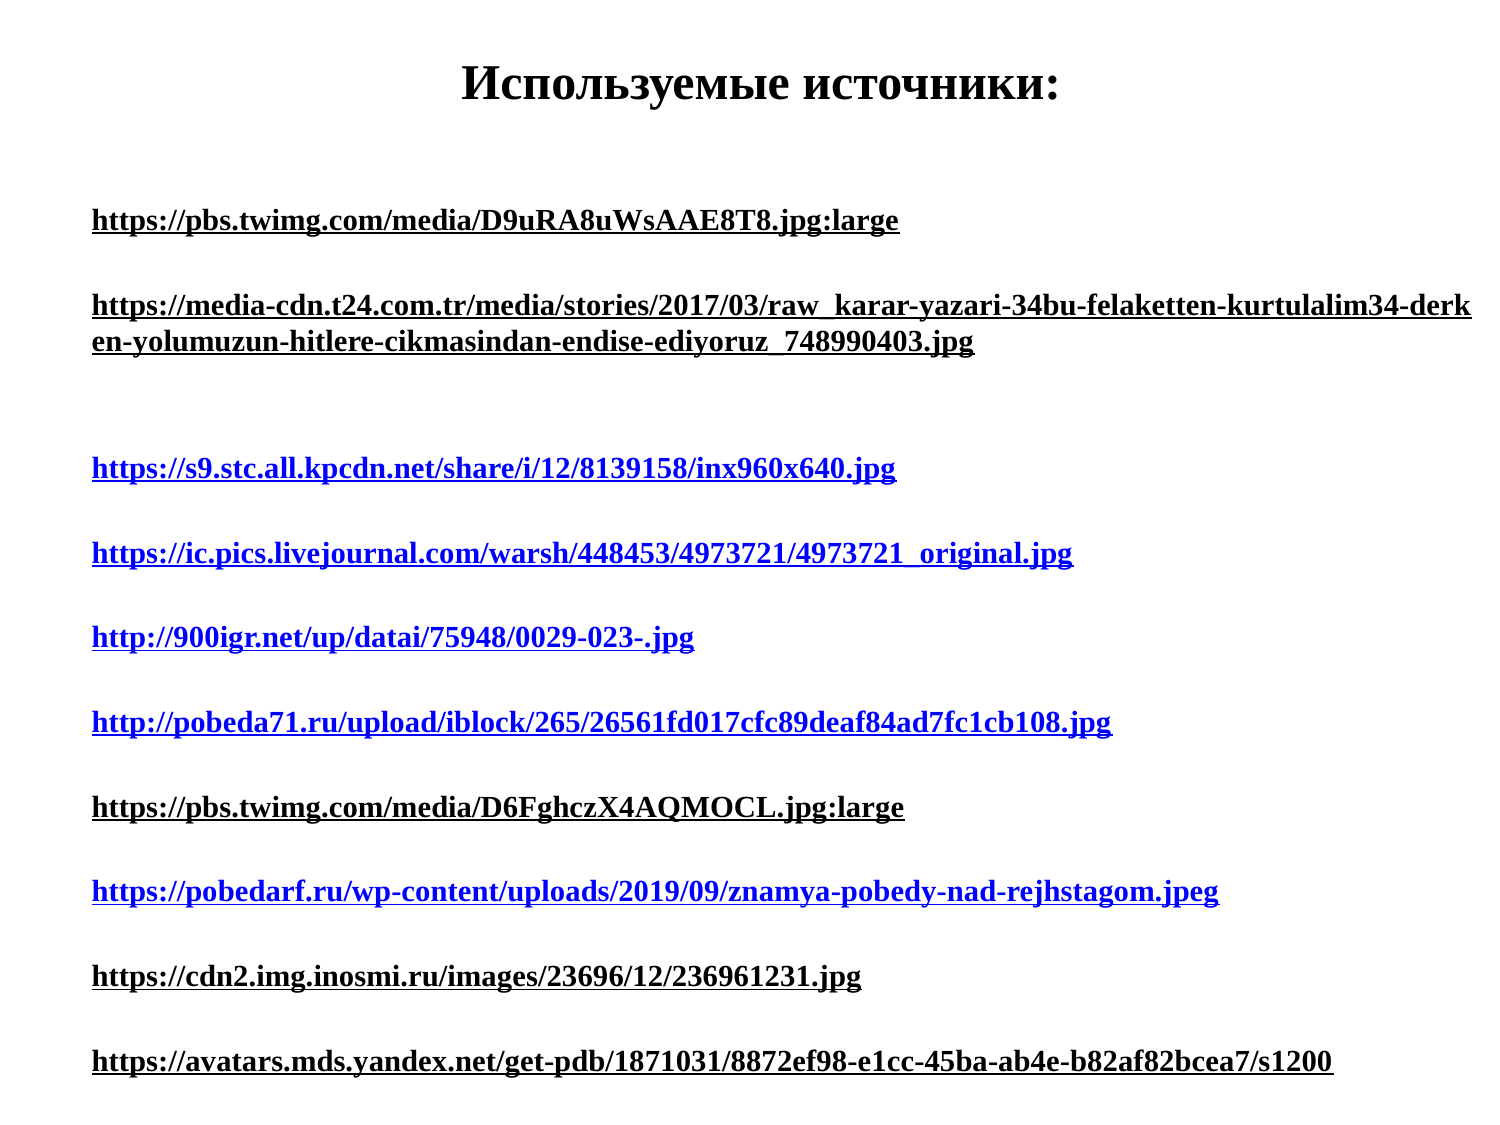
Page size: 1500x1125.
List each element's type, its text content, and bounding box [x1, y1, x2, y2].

title https://pbs.twimg.com/media/D9uRA8uWsAAE8T8.jpg:large https://media-cdn.t24.com.tr/media/stories/2017/03/raw_karar-yazari-34bu-felaketten-kurtulalim34-derken-yolumuzun-hitlere-cikmasindan-endise-ediyoruz_748990403.jpg https://s9.stc.all.kpcdn.net/share/i/12/8139158/inx960x640.jpg https://ic.pics.livejournal.com/warsh/448453/4973721/4973721_original.jpg http://900igr.net/up/datai/75948/0029-023-.jpg http://pobeda71.ru/upload/iblock/265/26561fd017cfc89deaf84ad7fc1cb108.jpg https://pbs.twimg.com/media/D6FghczX4AQMOCL.jpg:large https://pobedarf.ru/wp-content/uploads/2019/09/znamya-pobedy-nad-rejhstagom.jpeg https://cdn2.img.inosmi.ru/images/23696/12/236961231.jpg https://avatars.mds.yandex.net/get-pdb/1871031/8872ef98-e1cc-45ba-ab4e-b82af82bcea7/s1200 [76, 184, 1500, 1125]
text_box Используемые источники: [76, 42, 1459, 118]
